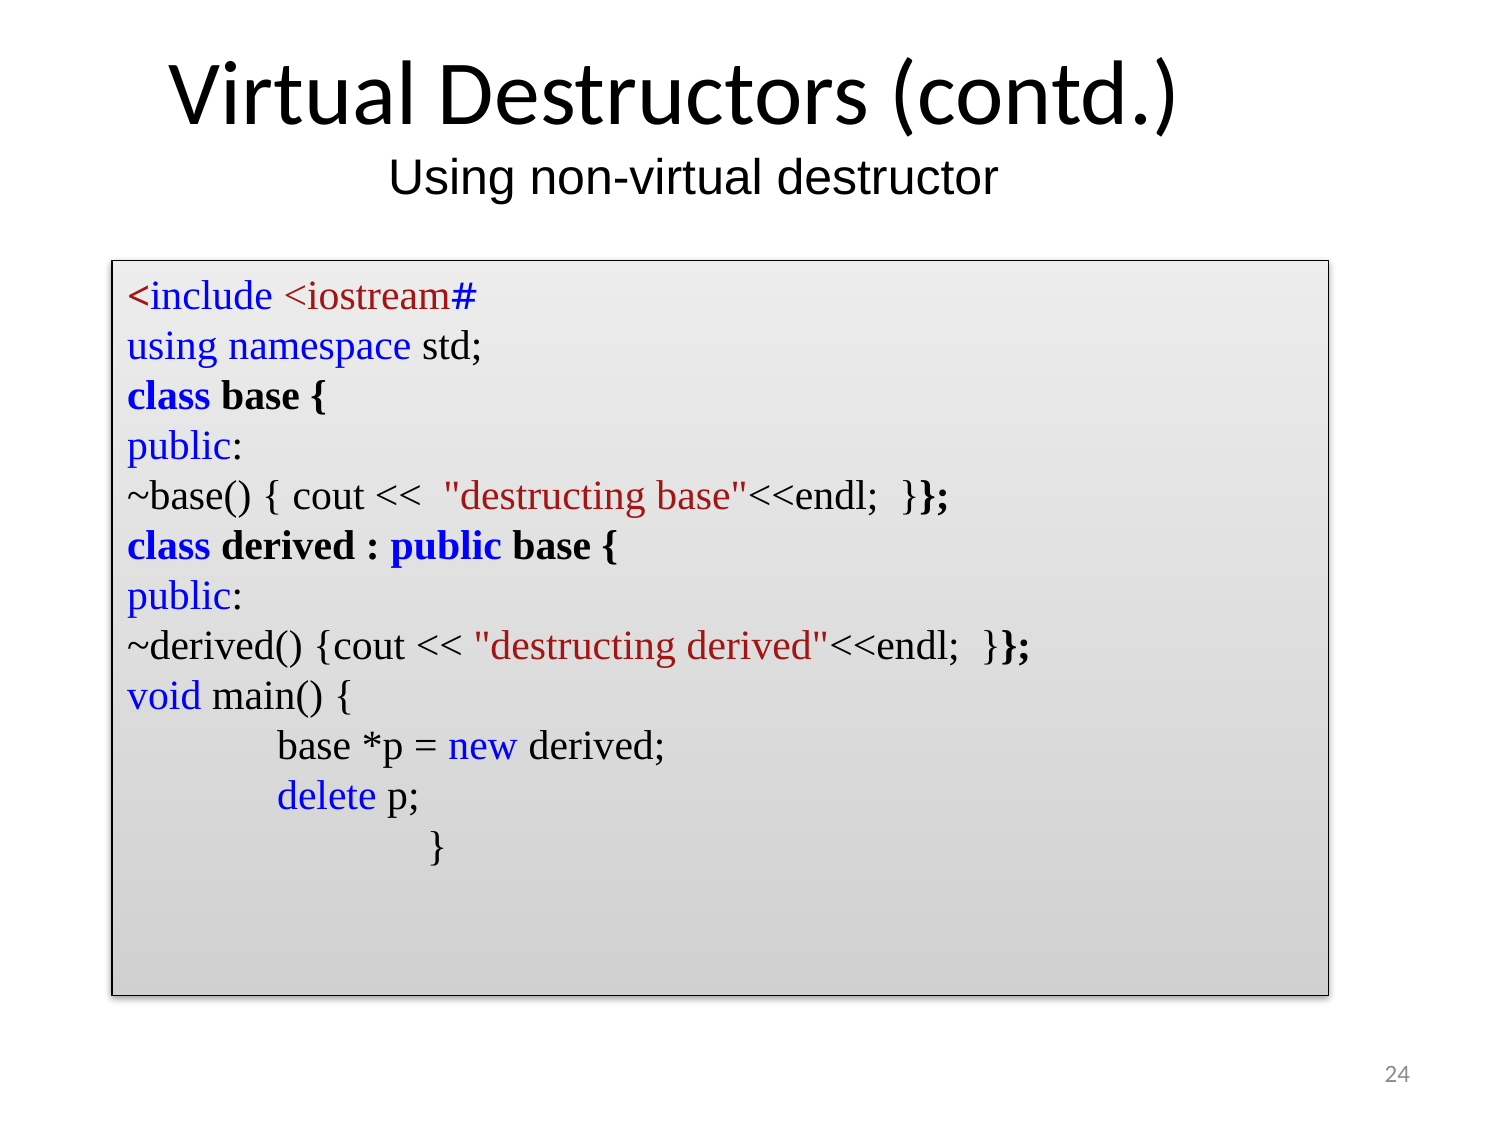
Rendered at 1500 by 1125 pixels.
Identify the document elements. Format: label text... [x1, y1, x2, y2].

text_box #include <iostream> using namespace std; class base { public: ~base() { cout << "destructing base"<<endl; }}; class derived : public base { public: ~derived() {cout << "destructing derived"<<endl; }}; void main() { base *p = new derived; delete p; } [111, 260, 1329, 996]
text_box Using non-virtual destructor [362, 137, 1025, 213]
slide_number 24 [1074, 1042, 1425, 1103]
title Virtual Destructors (contd.) [0, 0, 1350, 175]
